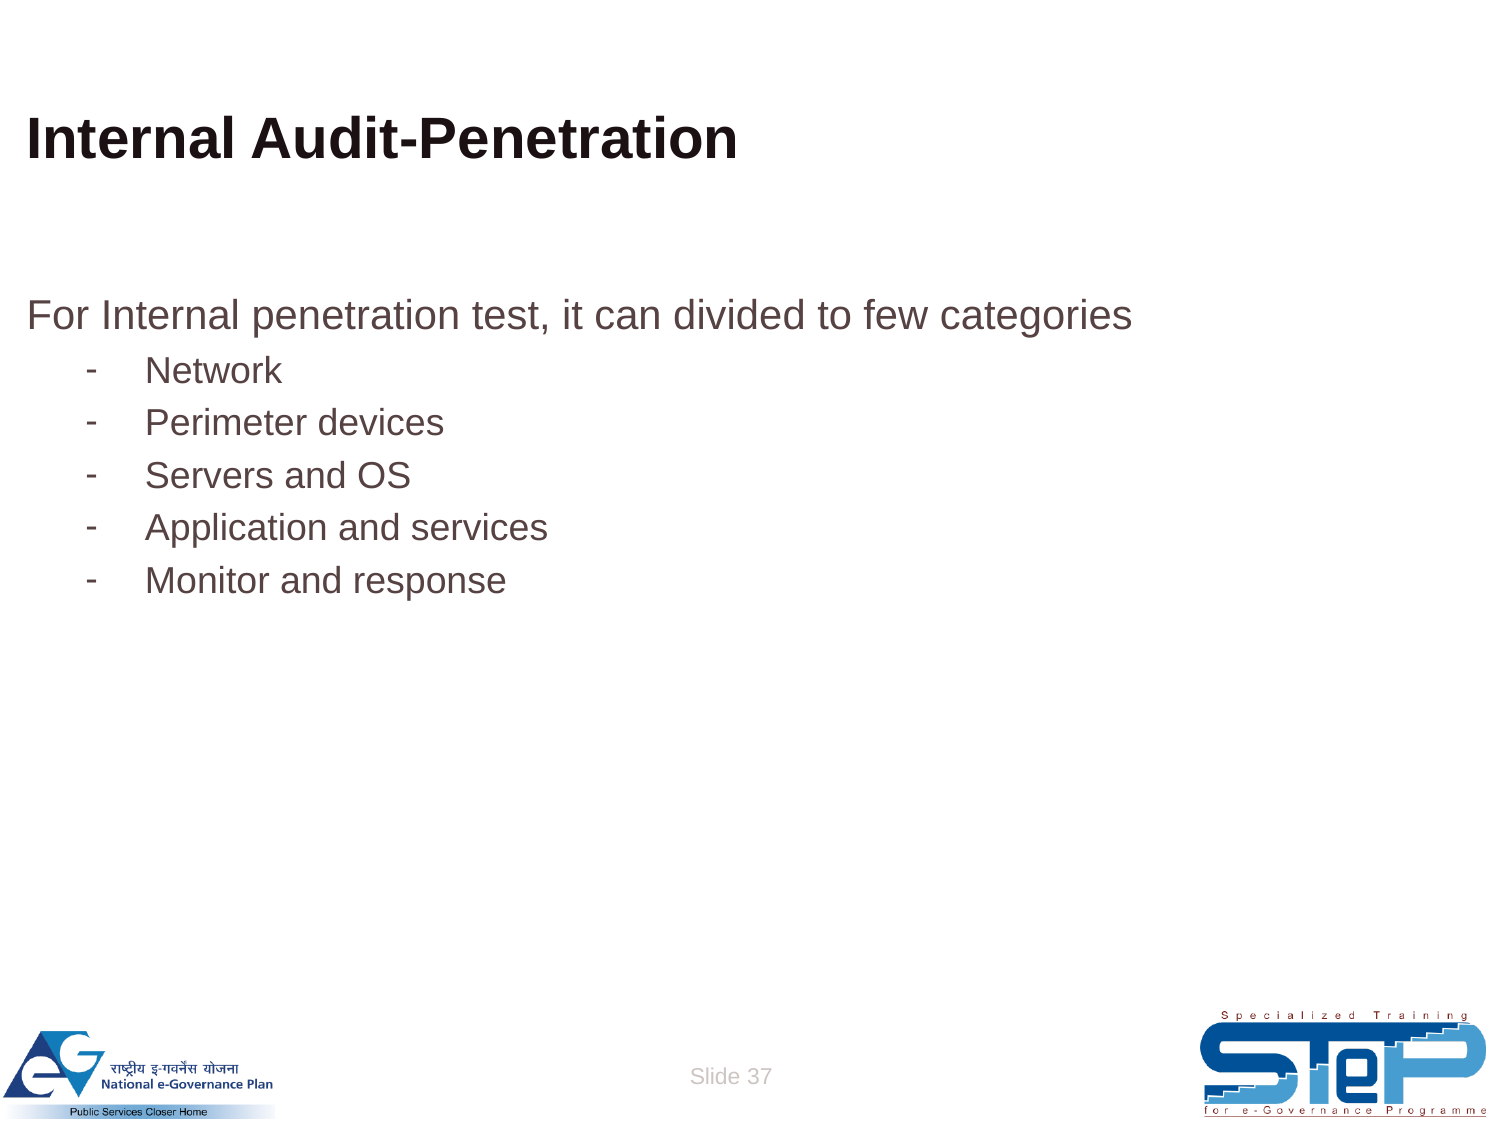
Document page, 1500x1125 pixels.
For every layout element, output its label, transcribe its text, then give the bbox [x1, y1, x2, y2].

list For Internal penetration test, it can divided to few categories Network Perimeter devices Servers and OS Application and services Monitor and response [26, 287, 1474, 999]
picture [1200, 1011, 1486, 1117]
title Internal Audit-Penetration [26, 99, 1472, 224]
picture [2, 1031, 275, 1119]
